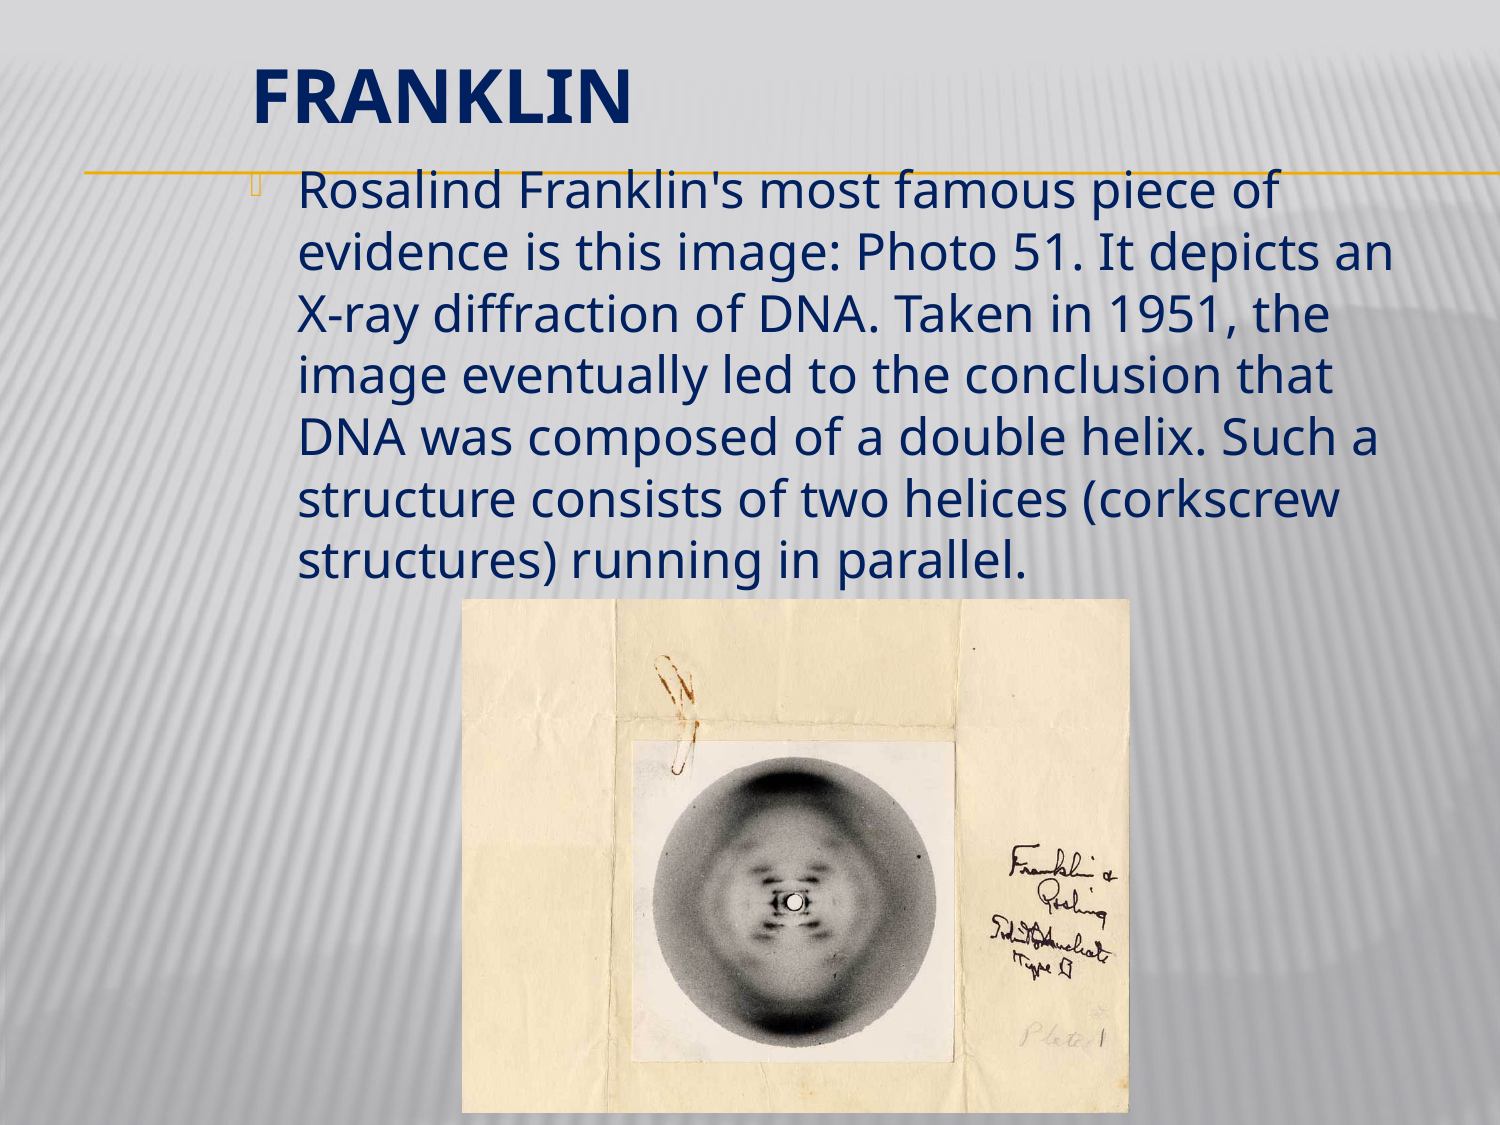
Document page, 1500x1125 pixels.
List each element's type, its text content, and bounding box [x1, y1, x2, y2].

title Franklin [235, 0, 1466, 149]
picture [462, 599, 1131, 1113]
list Rosalind Franklin's most famous piece of evidence is this image: Photo 51. It depicts an X-ray diffraction of DNA. Taken in 1951, the image eventually led to the conclusion that DNA was composed of a double helix. Such a structure consists of two helices (corkscrew structures) running in parallel. [235, 149, 1466, 600]
